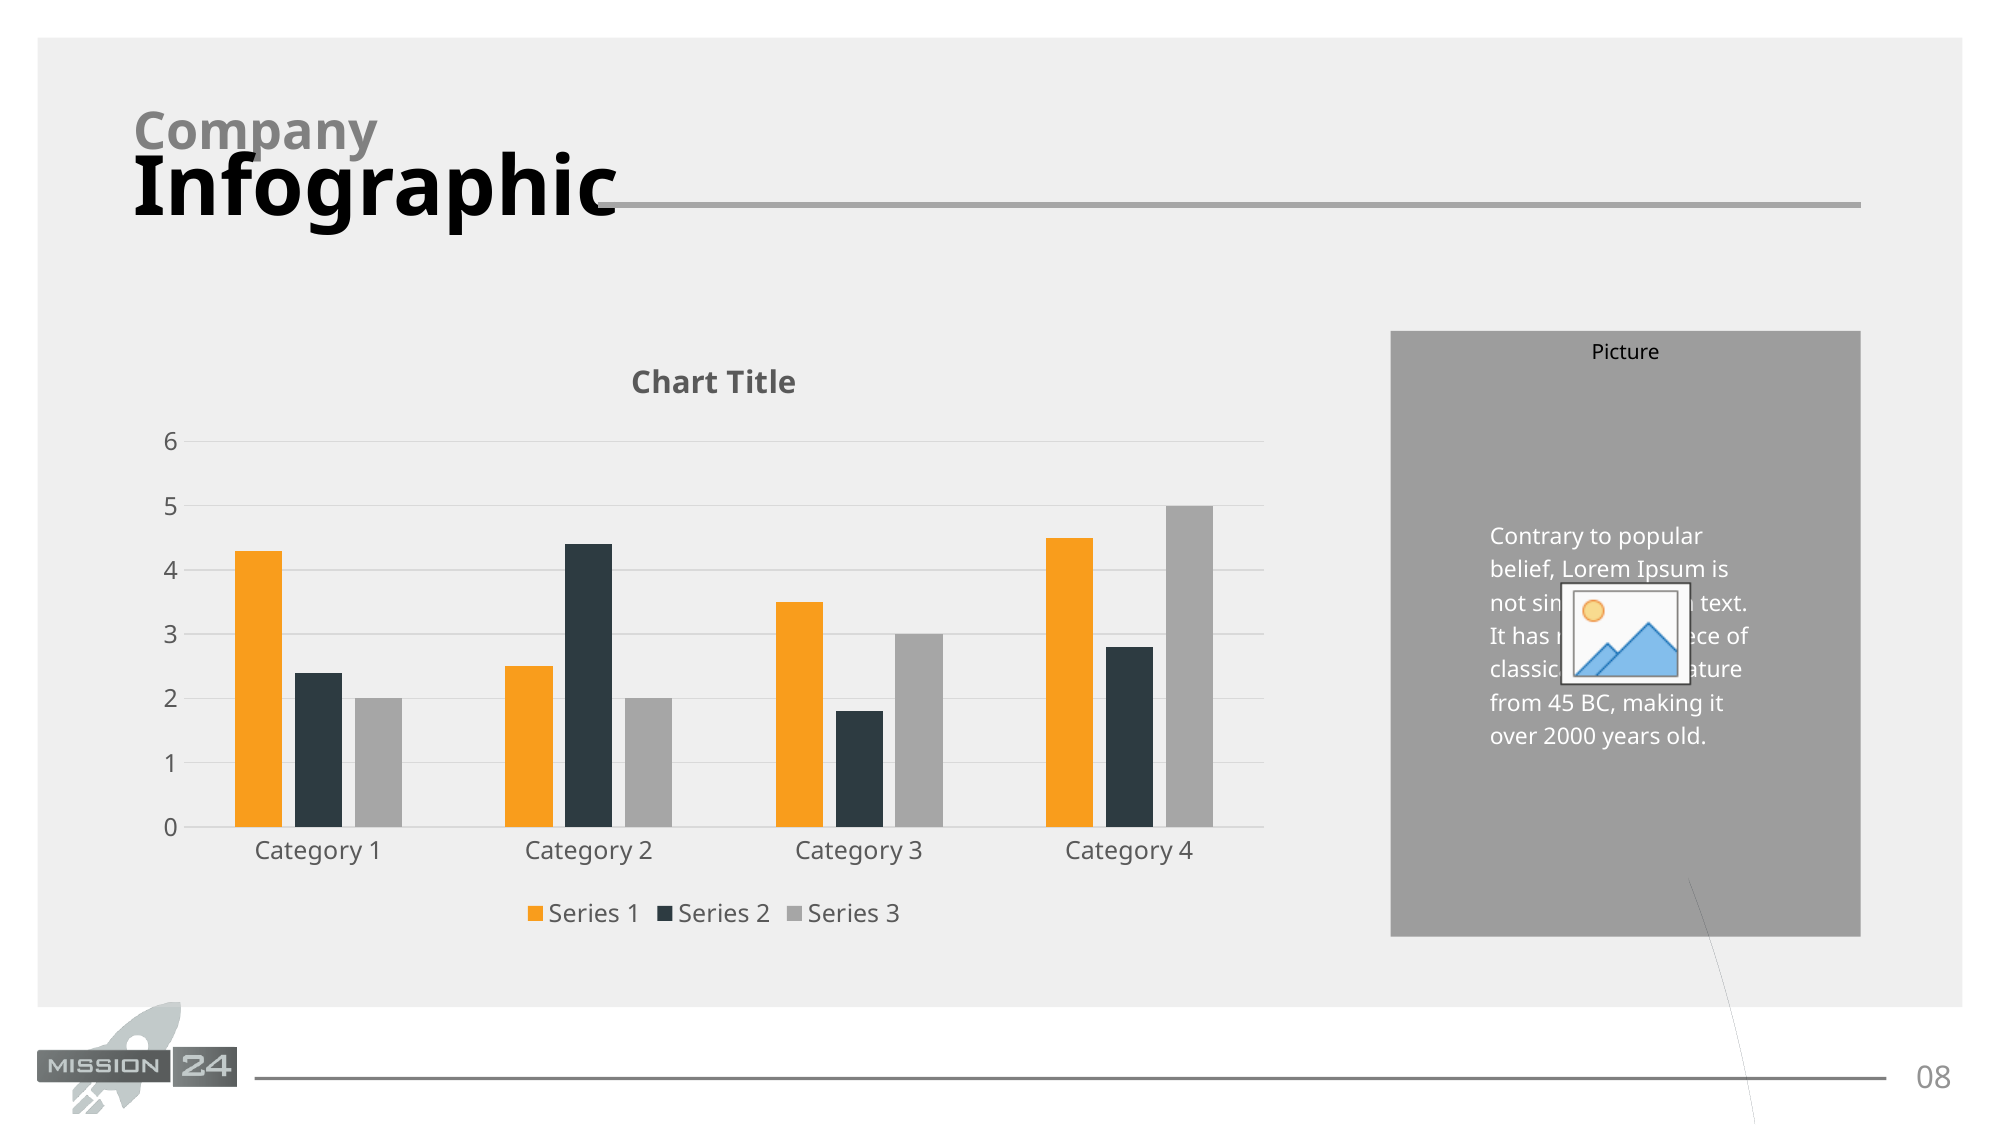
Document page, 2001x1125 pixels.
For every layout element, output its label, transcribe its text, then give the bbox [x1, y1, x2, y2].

slide_number 08 [1886, 1030, 1982, 1125]
picture [1390, 330, 1861, 937]
chart [140, 330, 1288, 937]
text_box [36, 36, 1963, 1008]
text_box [118, 79, 1861, 245]
